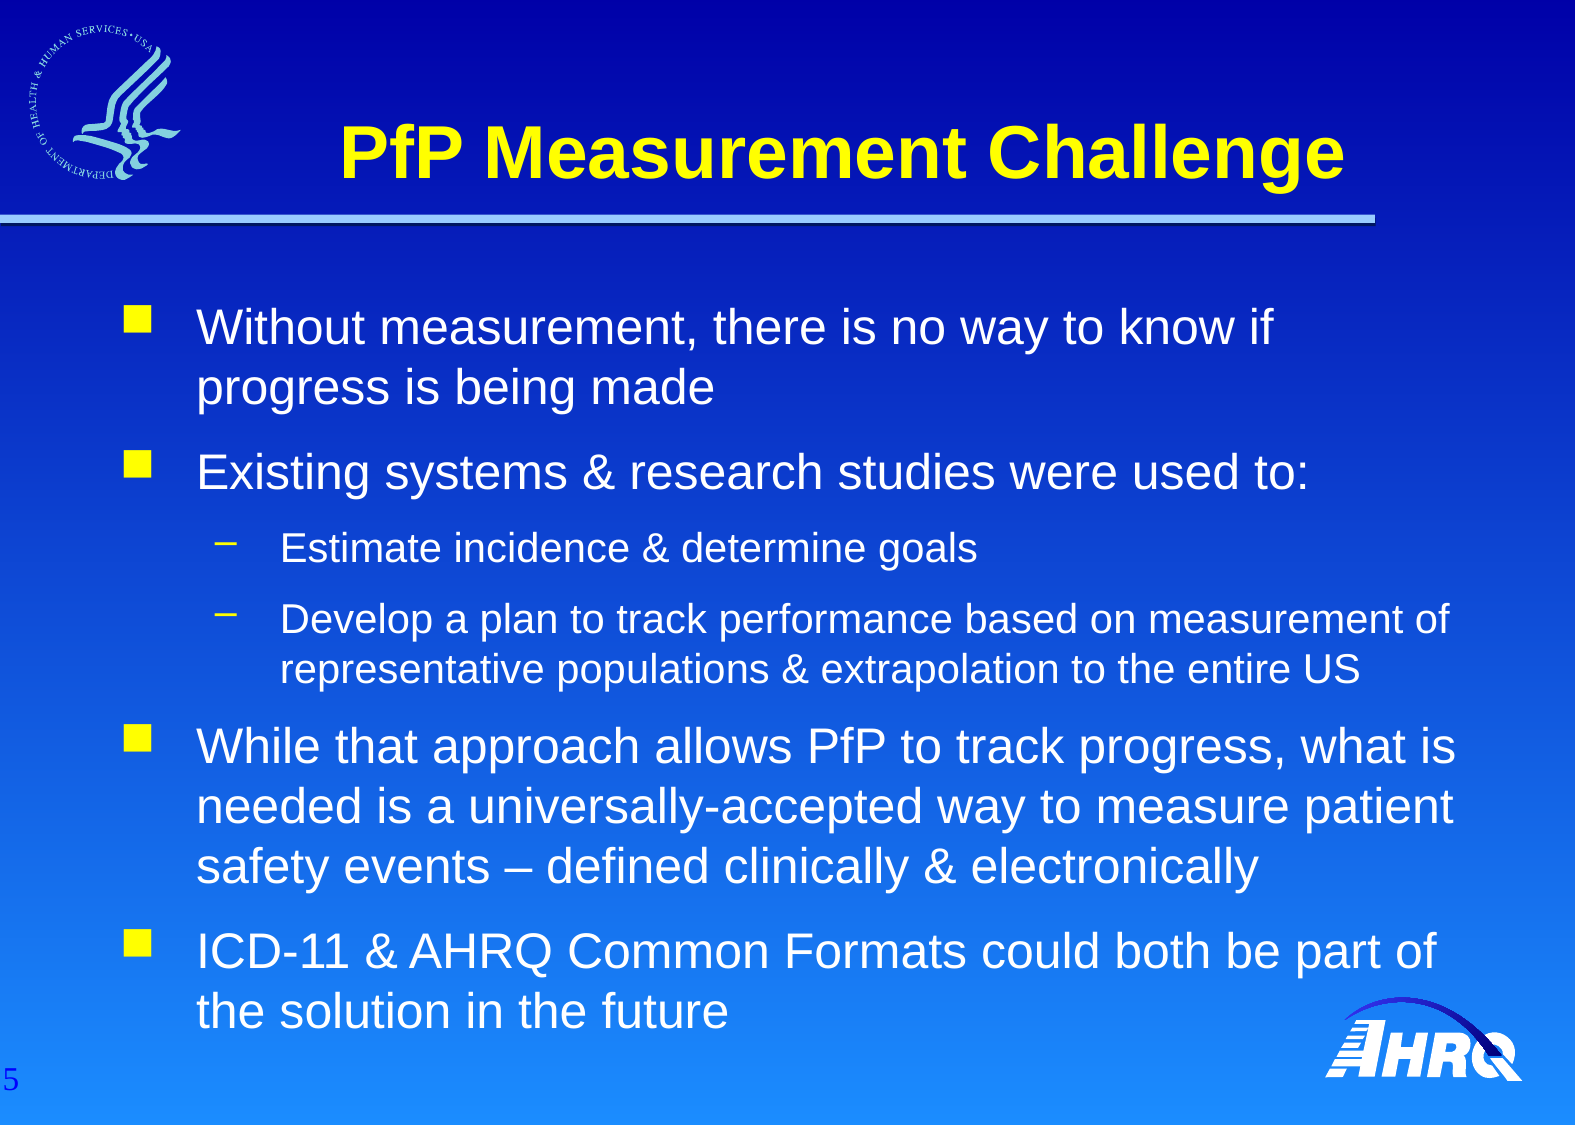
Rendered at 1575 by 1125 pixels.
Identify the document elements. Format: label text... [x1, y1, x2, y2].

title PfP Measurement Challenge [203, 56, 1483, 202]
list Without measurement, there is no way to know if progress is being made Existing systems & research studies were used to: Estimate incidence & determine goals Develop a plan to track performance based on measurement of representative populations & extrapolation to the entire US While that approach allows PfP to track progress, what is needed is a universally-accepted way to measure patient safety events – defined clinically & electronically ICD-11 & AHRQ Common Formats could both be part of the solution in the future [104, 286, 1483, 763]
